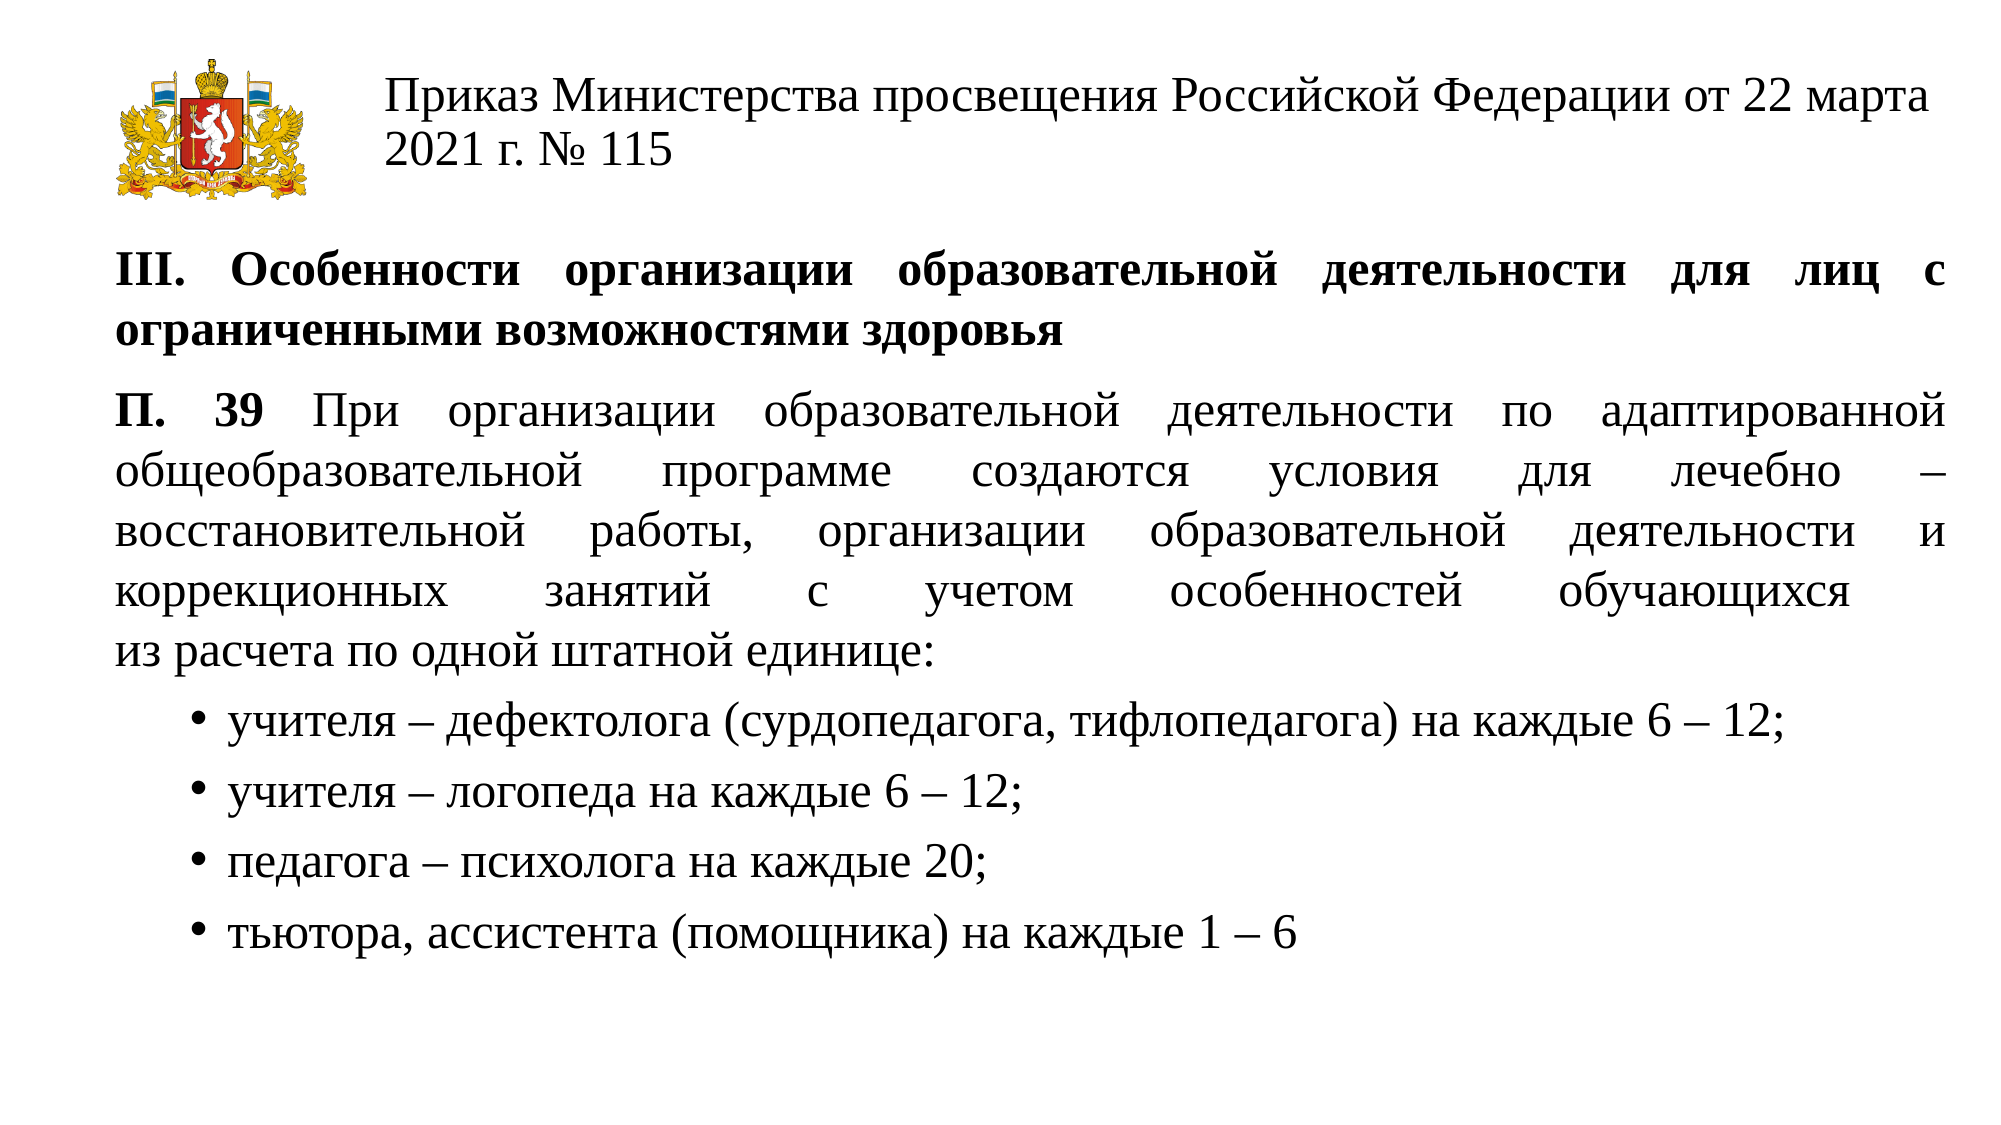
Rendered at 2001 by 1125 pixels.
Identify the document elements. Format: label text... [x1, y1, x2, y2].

list III. Особенности организации образовательной деятельности для лиц с ограниченными возможностями здоровья П. 39 При организации образовательной деятельности по адаптированной общеобразовательной программе создаются условия для лечебно – восстановительной работы, организации образовательной деятельности и коррекционных занятий с учетом особенностей обучающихся из расчета по одной штатной единице: учителя – дефектолога (сурдопедагога, тифлопедагога) на каждые 6 – 12; учителя – логопеда на каждые 6 – 12; педагога – психолога на каждые 20; тьютора, ассистента (помощника) на каждые 1 – 6 [100, 228, 1962, 1008]
picture [116, 59, 307, 200]
title Приказ Министерства просвещения Российской Федерации от 22 марта 2021 г. № 115 [369, 44, 1962, 200]
